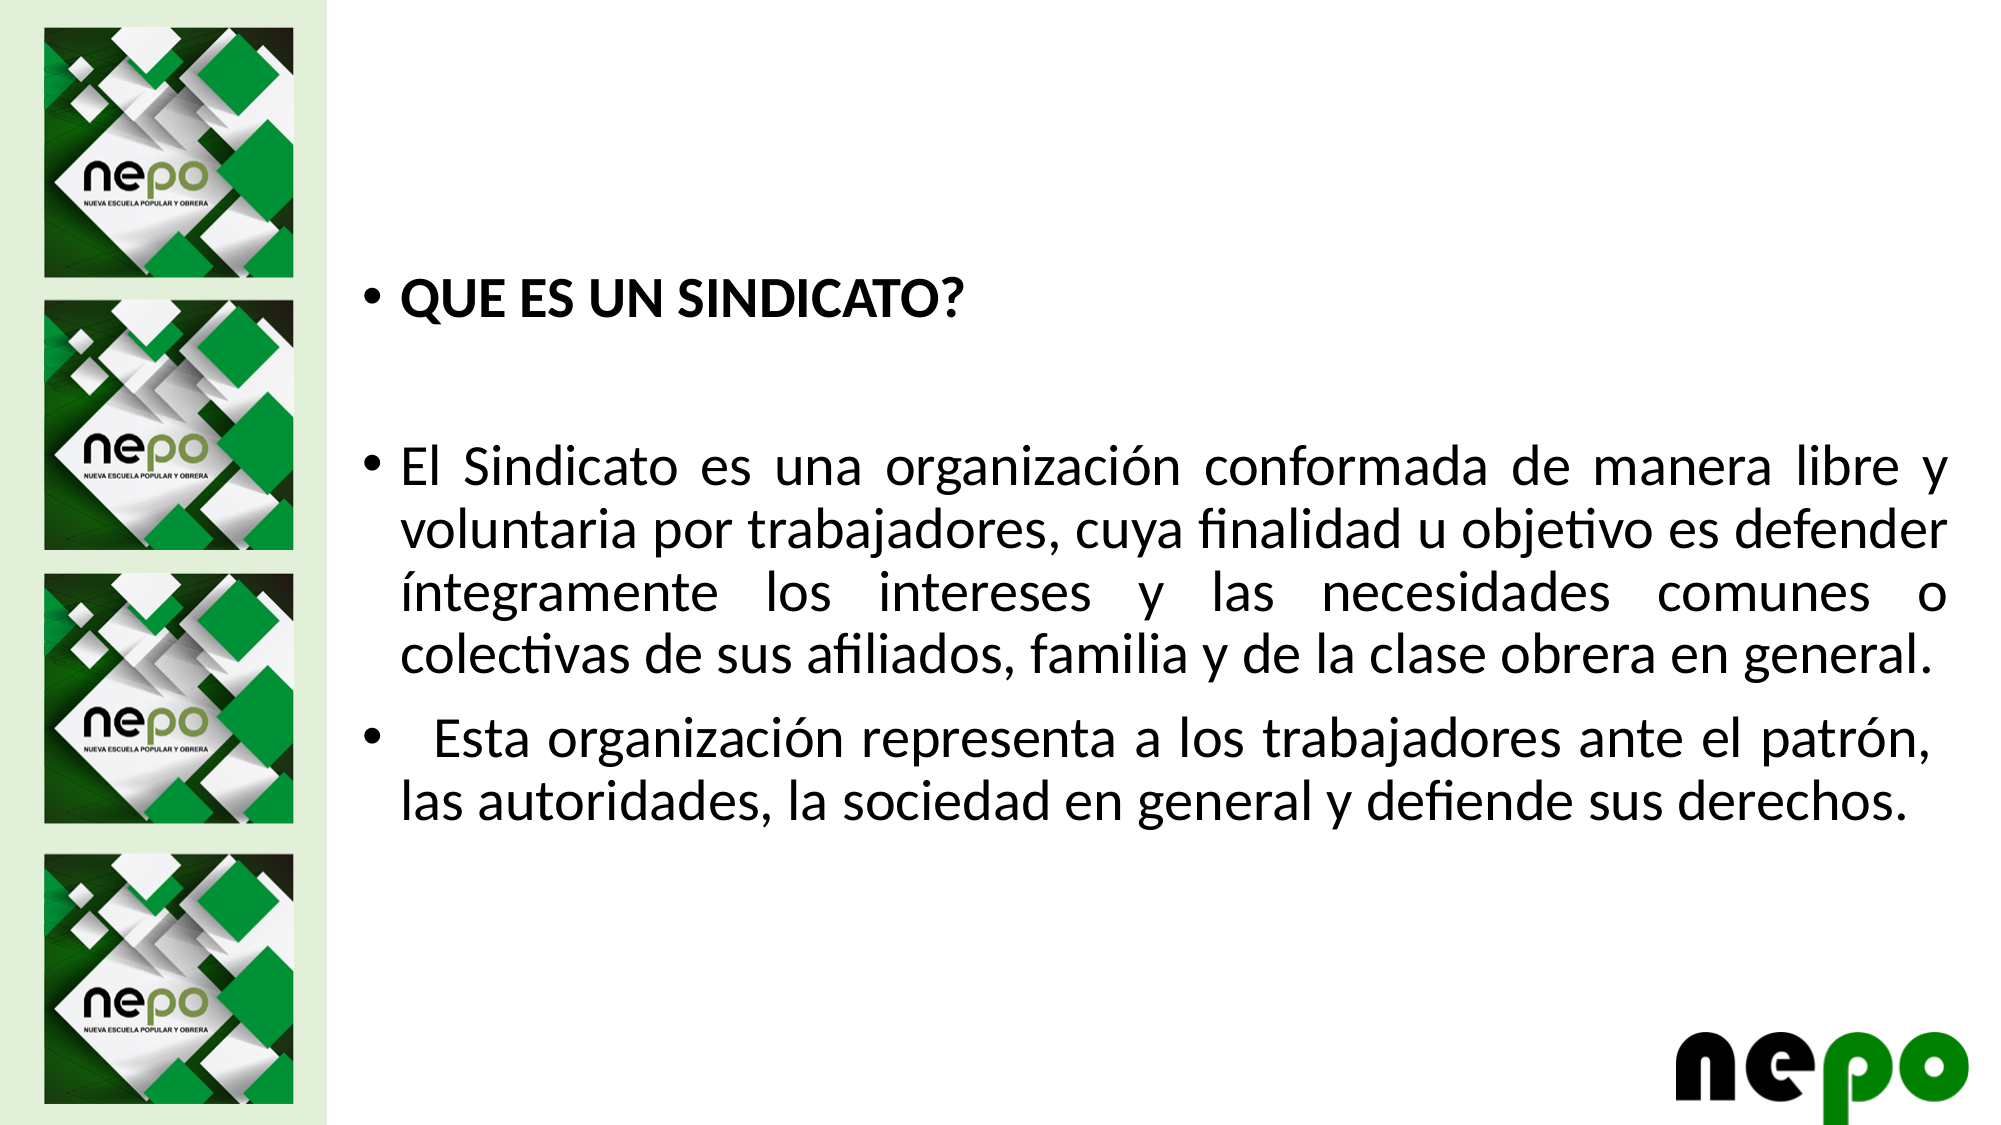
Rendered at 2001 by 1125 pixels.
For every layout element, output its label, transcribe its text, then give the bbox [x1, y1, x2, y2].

picture [0, 0, 327, 1125]
picture [1676, 1032, 1969, 1125]
list QUE ES UN SINDICATO? El Sindicato es una organización conformada de manera libre y voluntaria por trabajadores, cuya finalidad u objetivo es defender íntegramente los intereses y las necesidades comunes o colectivas de sus afiliados, familia y de la clase obrera en general. Esta organización representa a los trabajadores ante el patrón, las autoridades, la sociedad en general y defiende sus derechos. [347, 259, 1964, 957]
